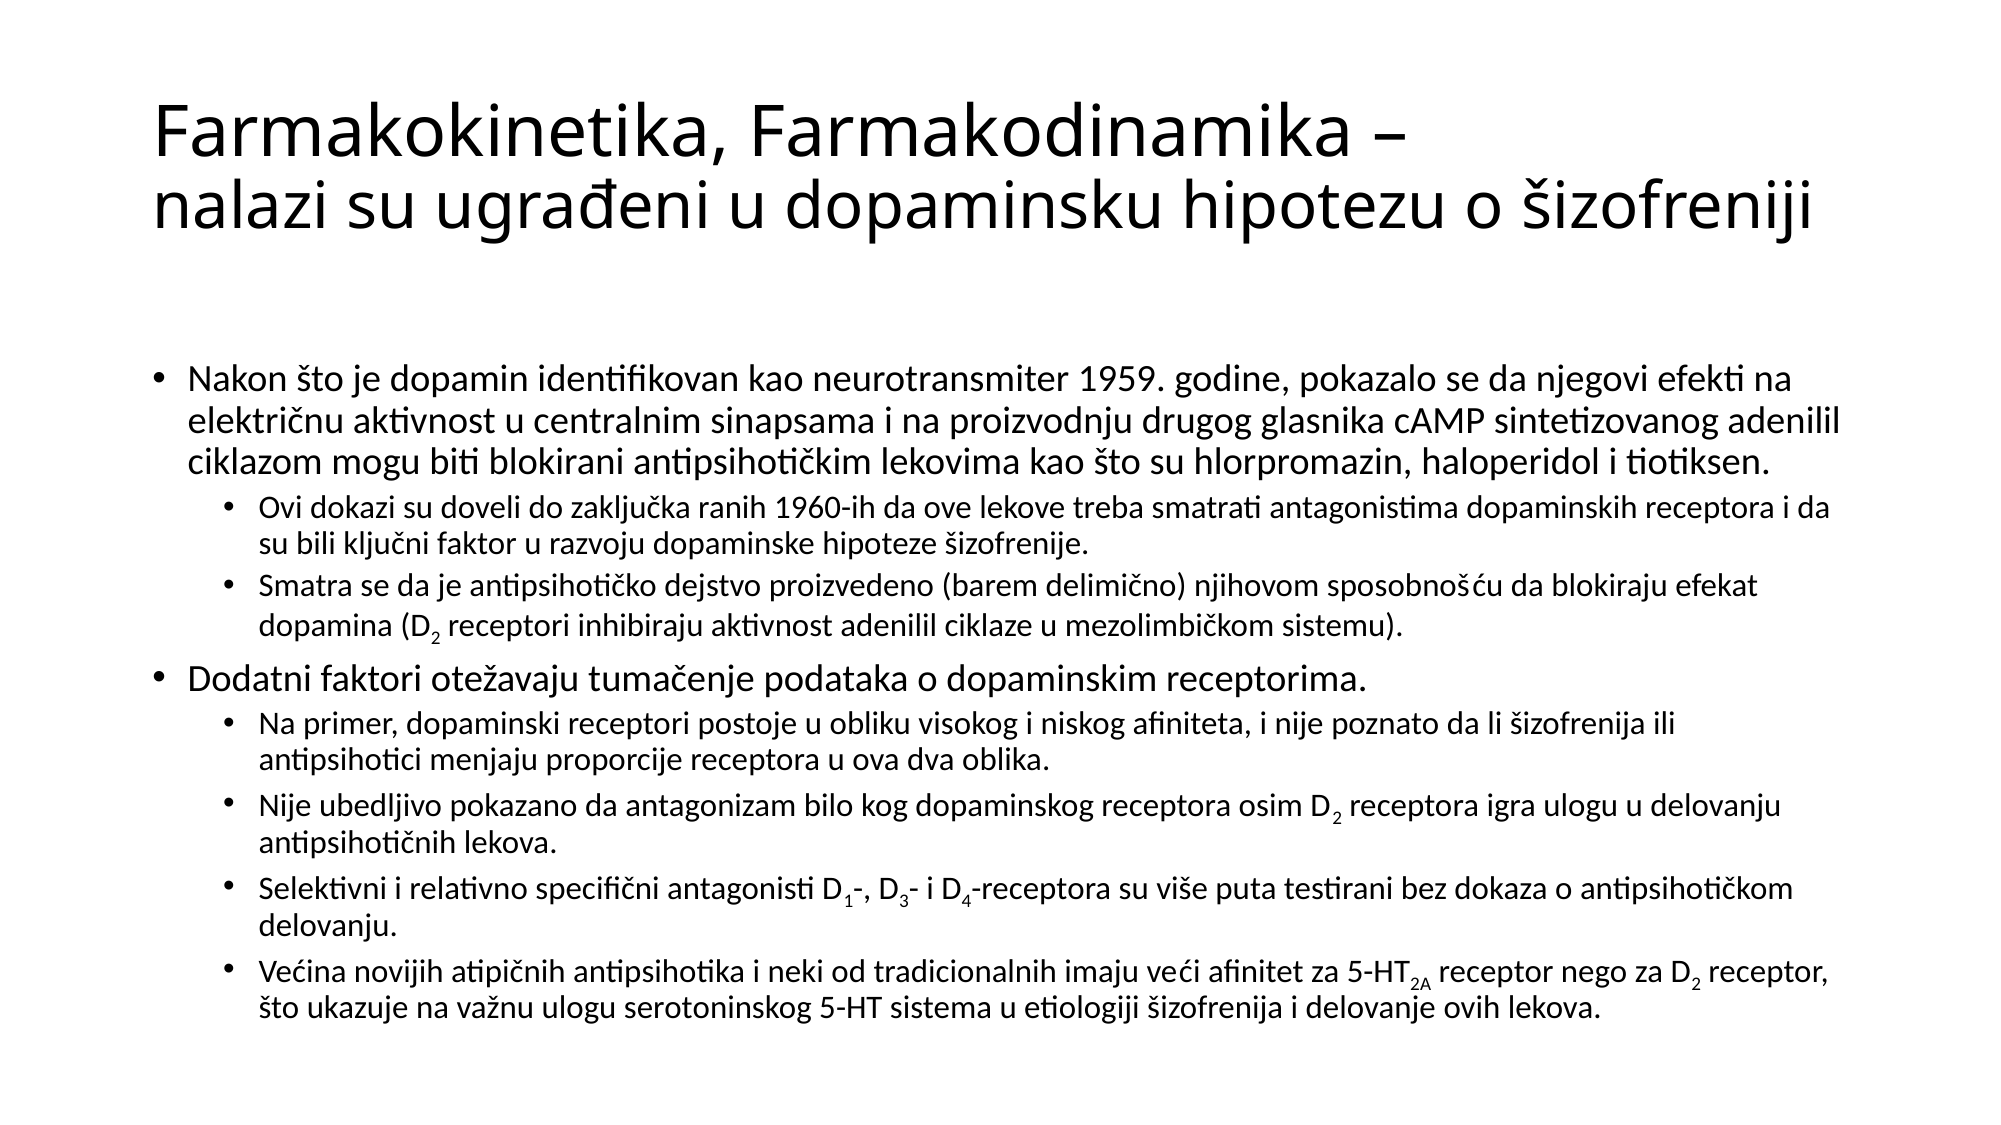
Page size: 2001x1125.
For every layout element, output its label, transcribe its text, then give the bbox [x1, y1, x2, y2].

title Farmakokinetika, Farmakodinamika – nalazi su ugrađeni u dopaminsku hipotezu o šizofreniji [137, 59, 1863, 278]
list Nakon što je dopamin identifikovan kao neurotransmiter 1959. godine, pokazalo se da njegovi efekti na električnu aktivnost u centralnim sinapsama i na proizvodnju drugog glasnika cAMP sintetizovanog adenilil ciklazom mogu biti blokirani antipsihotičkim lekovima kao što su hlorpromazin, haloperidol i tiotiksen. Ovi dokazi su doveli do zaključka ranih 1960-ih da ove lekove treba smatrati antagonistima dopaminskih receptora i da su bili ključni faktor u razvoju dopaminske hipoteze šizofrenije. Smatra se da je antipsihotičko dejstvo proizvedeno (barem delimično) njihovom sposobnošću da blokiraju efekat dopamina (D2 receptori inhibiraju aktivnost adenilil ciklaze u mezolimbičkom sistemu). Dodatni faktori otežavaju tumačenje podataka o dopaminskim receptorima. Na primer, dopaminski receptori postoje u obliku visokog i niskog afiniteta, i nije poznato da li šizofrenija ili antipsihotici menjaju proporcije receptora u ova dva oblika. Nije ubedljivo pokazano da antagonizam bilo kog dopaminskog receptora osim D2 receptora igra ulogu u delovanju antipsihotičnih lekova. Selektivni i relativno specifični antagonisti D1-, D3- i D4-receptora su više puta testirani bez dokaza o antipsihotičkom delovanju. Većina novijih atipičnih antipsihotika i neki od tradicionalnih imaju veći afinitet za 5-HT2A receptor nego za D2 receptor, što ukazuje na važnu ulogu serotoninskog 5-HT sistema u etiologiji šizofrenija i delovanje ovih lekova. [137, 351, 1863, 1066]
